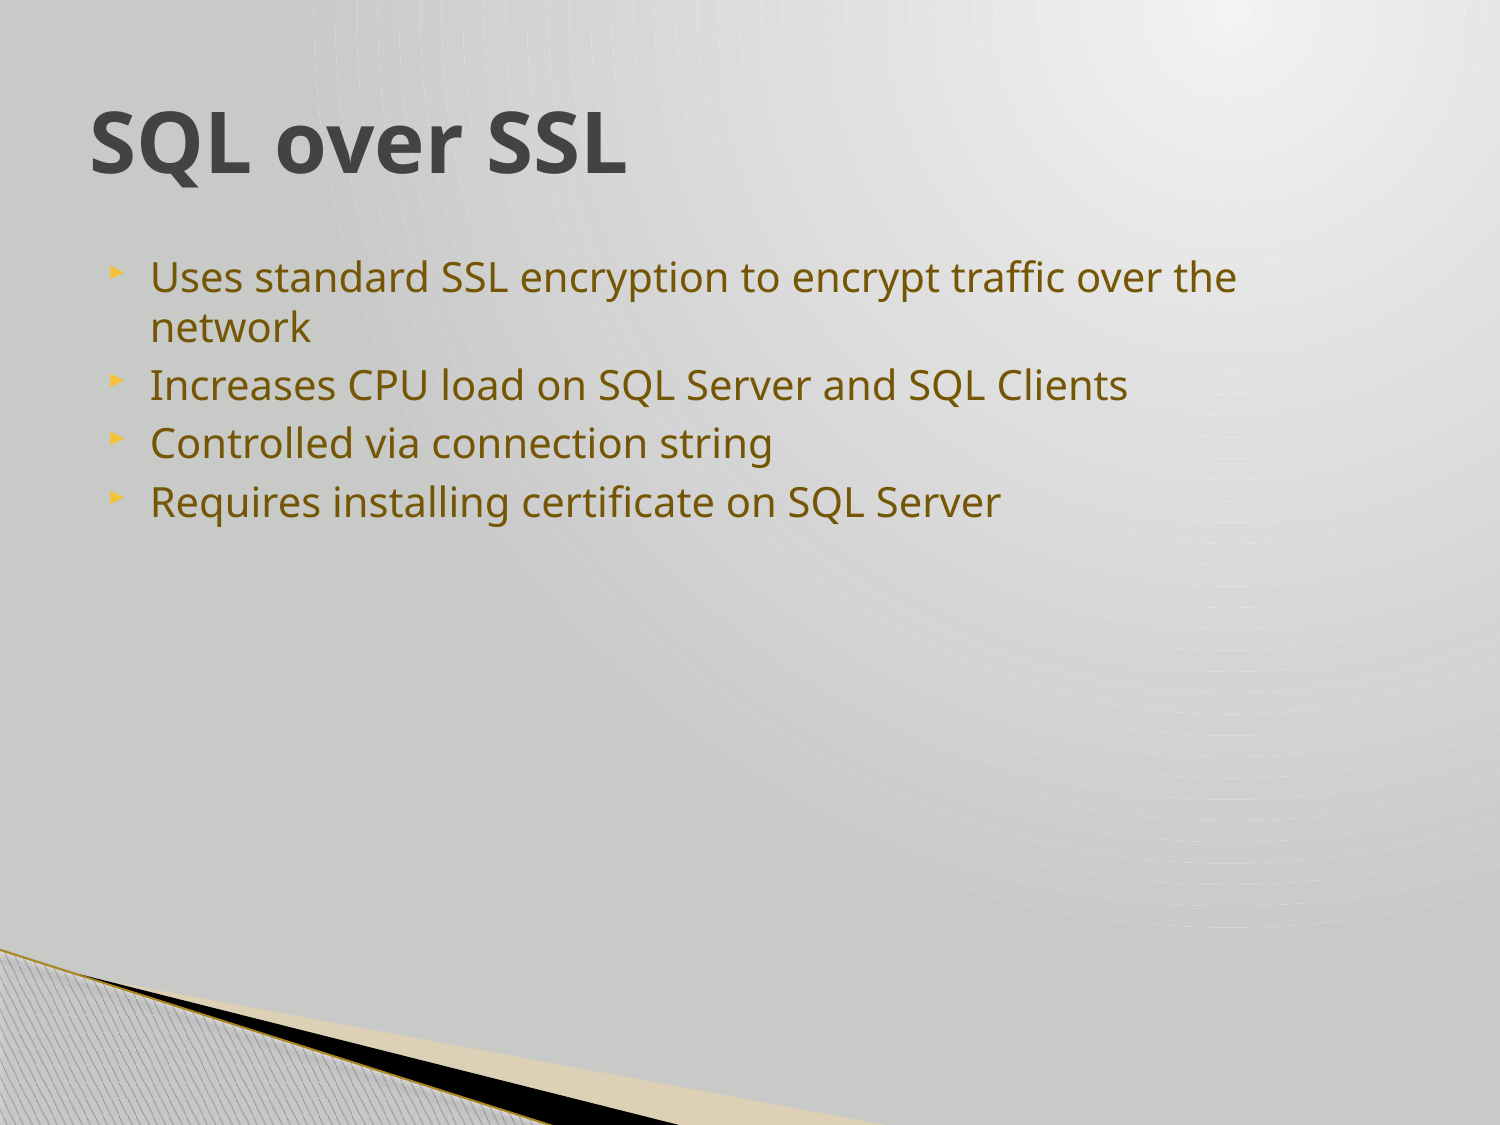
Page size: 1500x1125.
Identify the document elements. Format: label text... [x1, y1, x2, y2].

list Uses standard SSL encryption to encrypt traffic over the network Increases CPU load on SQL Server and SQL Clients Controlled via connection string Requires installing certificate on SQL Server [75, 242, 1425, 986]
title SQL over SSL [75, 45, 1425, 233]
